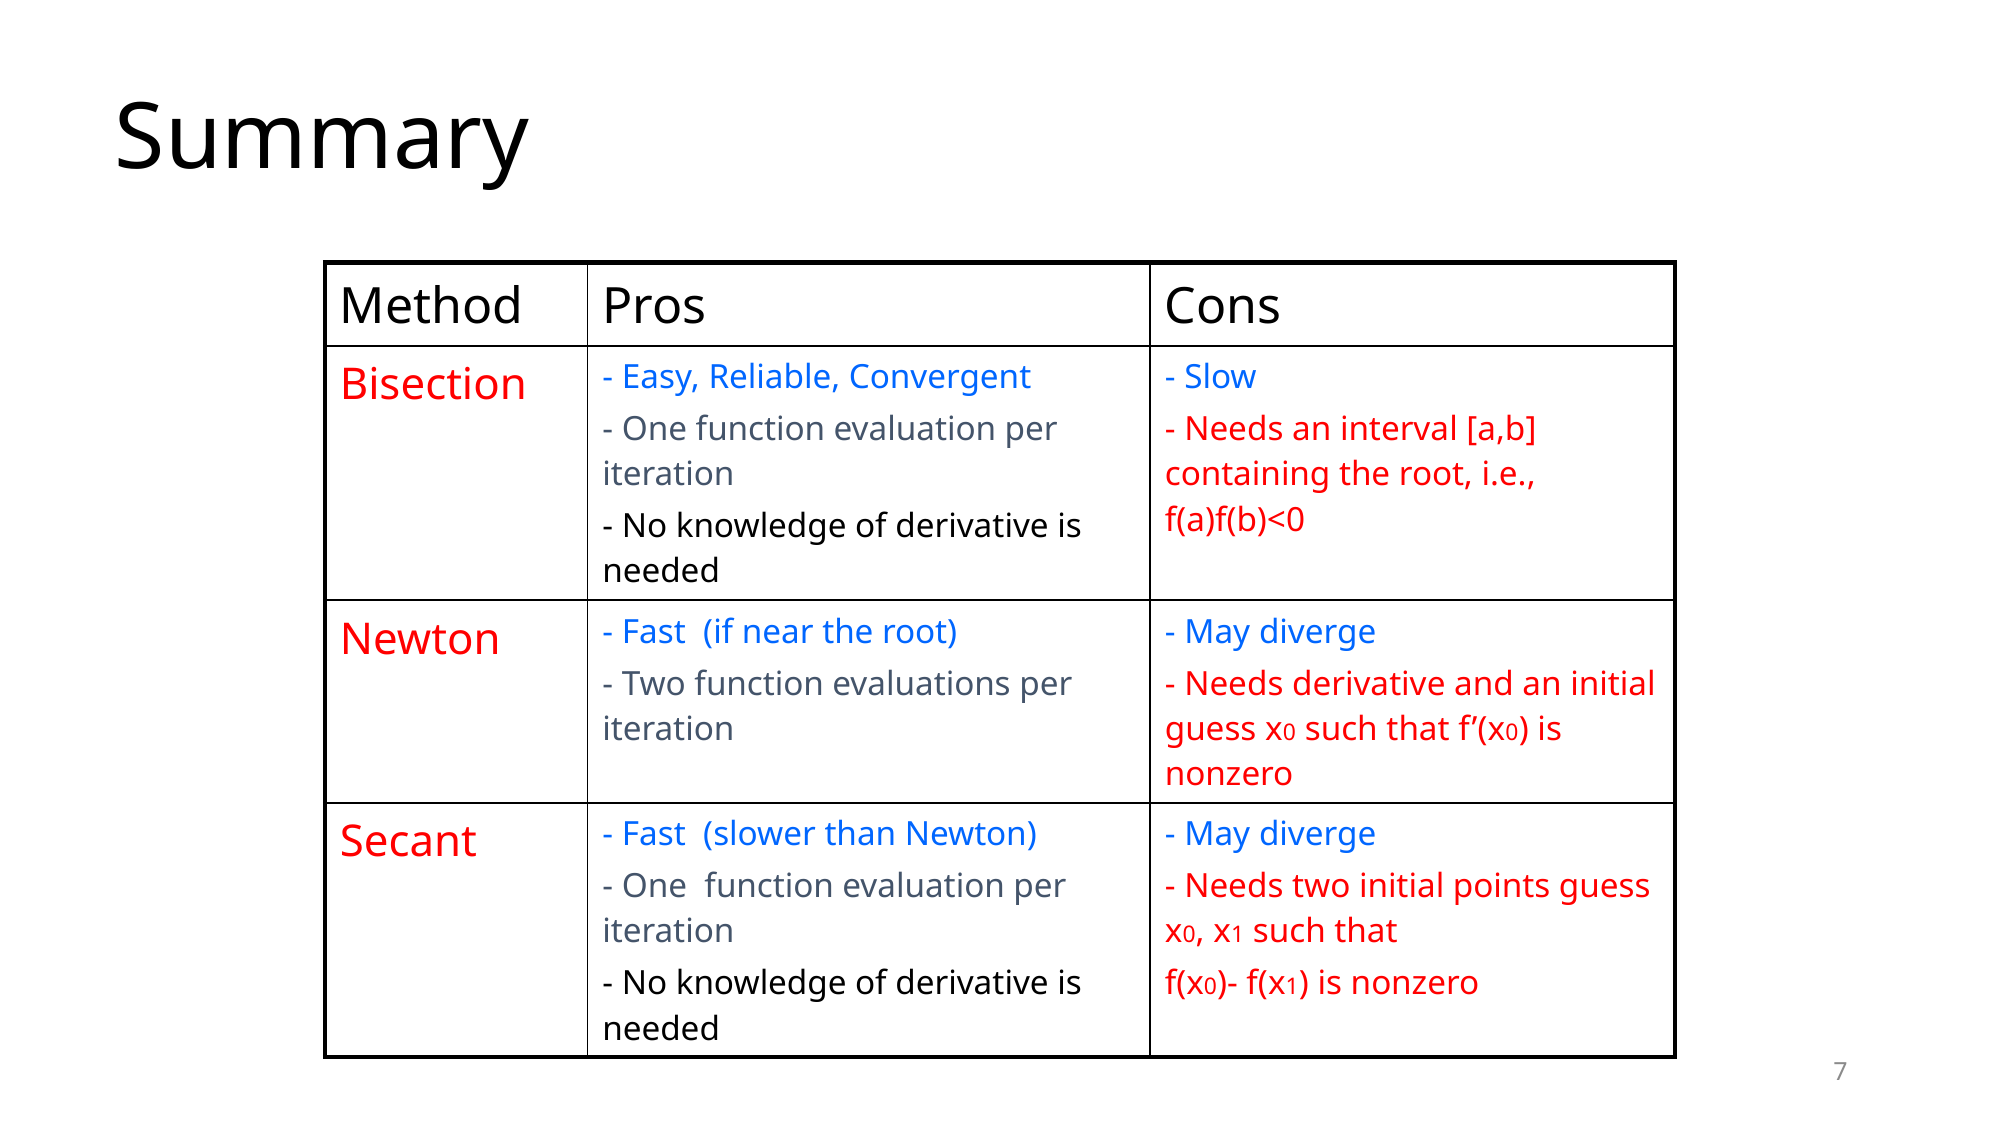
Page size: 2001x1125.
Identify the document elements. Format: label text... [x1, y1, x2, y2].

table_cell - Fast (if near the root) - Two function evaluations per iteration [588, 601, 1149, 802]
slide_number 7 [1412, 1042, 1863, 1103]
table_cell Bisection [327, 347, 587, 599]
table_cell - Fast (slower than Newton) - One function evaluation per iteration - No knowledge of derivative is needed [588, 804, 1149, 1055]
table_cell - May diverge - Needs two initial points guess x0, x1 such that f(x0)- f(x1) is nonzero [1151, 804, 1673, 1055]
table_cell - Easy, Reliable, Convergent - One function evaluation per iteration - No knowledge of derivative is needed [588, 347, 1149, 599]
table_cell Secant [327, 804, 587, 1055]
table_header Pros [588, 265, 1149, 345]
table_cell - Slow - Needs an interval [a,b] containing the root, i.e., f(a)f(b)<0 [1151, 347, 1673, 599]
table_cell - May diverge - Needs derivative and an initial guess x0 such that f’(x0) is nonzero [1151, 601, 1673, 802]
title Summary [99, 45, 1900, 233]
table_cell Newton [327, 601, 587, 802]
table_header Method [327, 265, 587, 345]
table_header Cons [1151, 265, 1673, 345]
